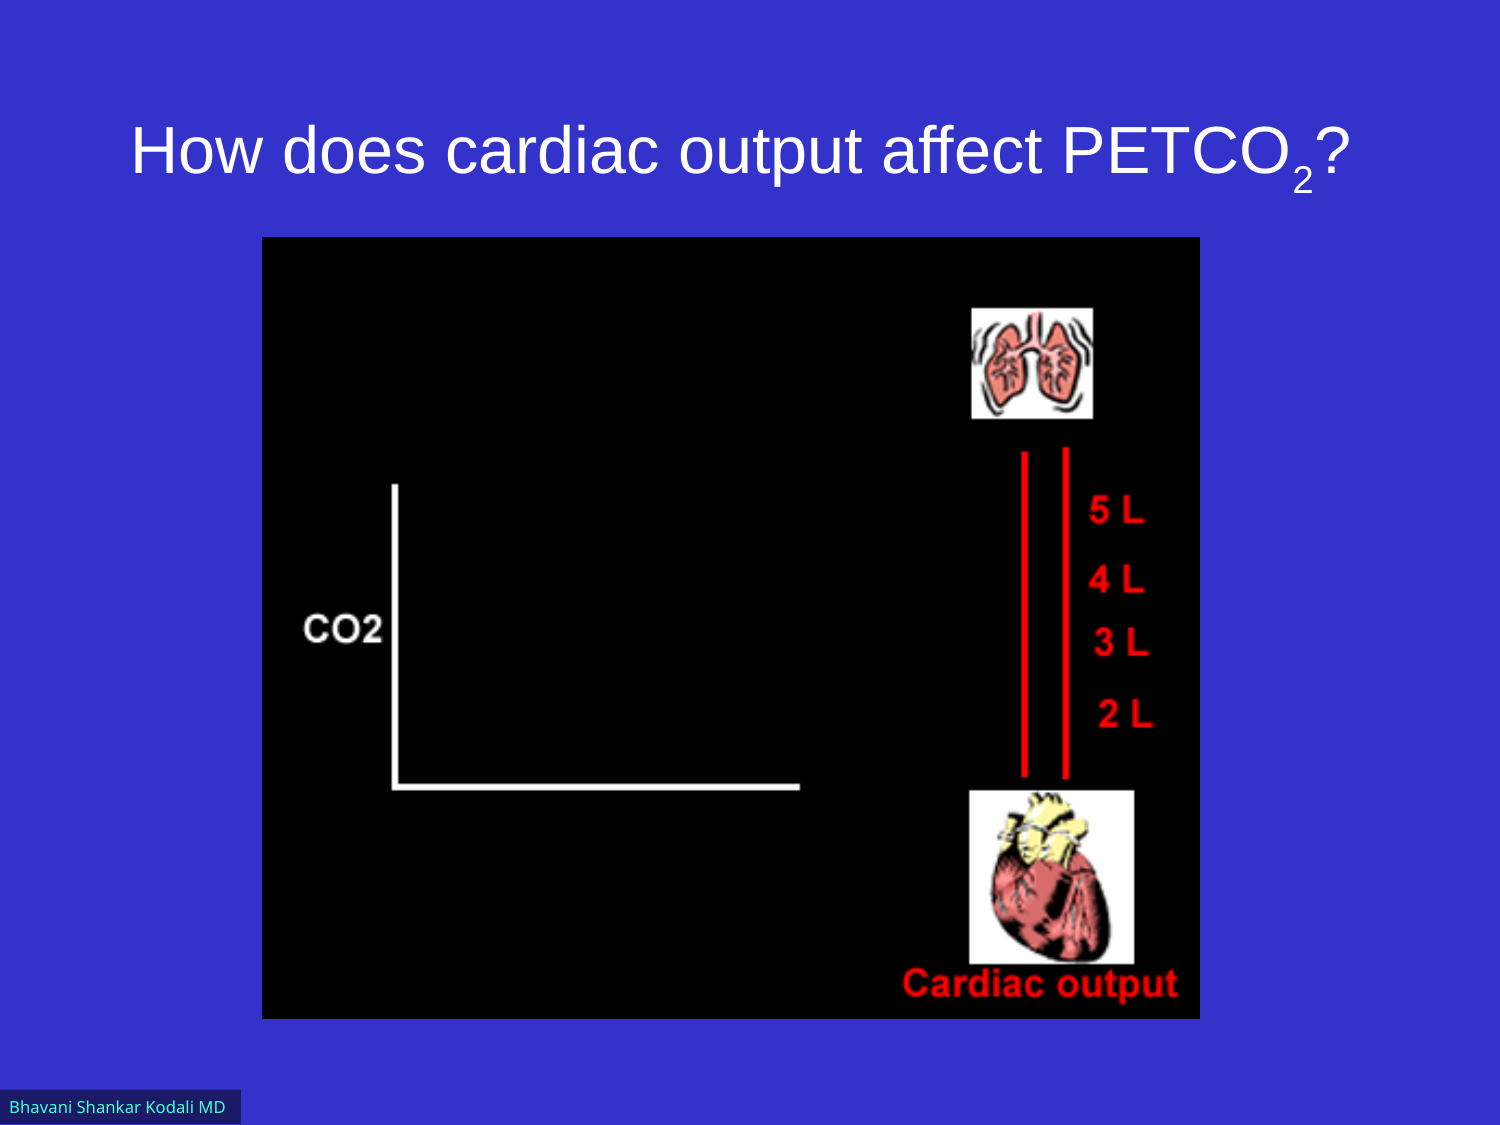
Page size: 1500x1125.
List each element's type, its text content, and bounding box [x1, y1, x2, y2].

picture [262, 237, 1201, 1019]
title How does cardiac output affect PETCO2? [112, 99, 1388, 288]
text_box Bhavani Shankar Kodali MD [0, 1089, 241, 1125]
